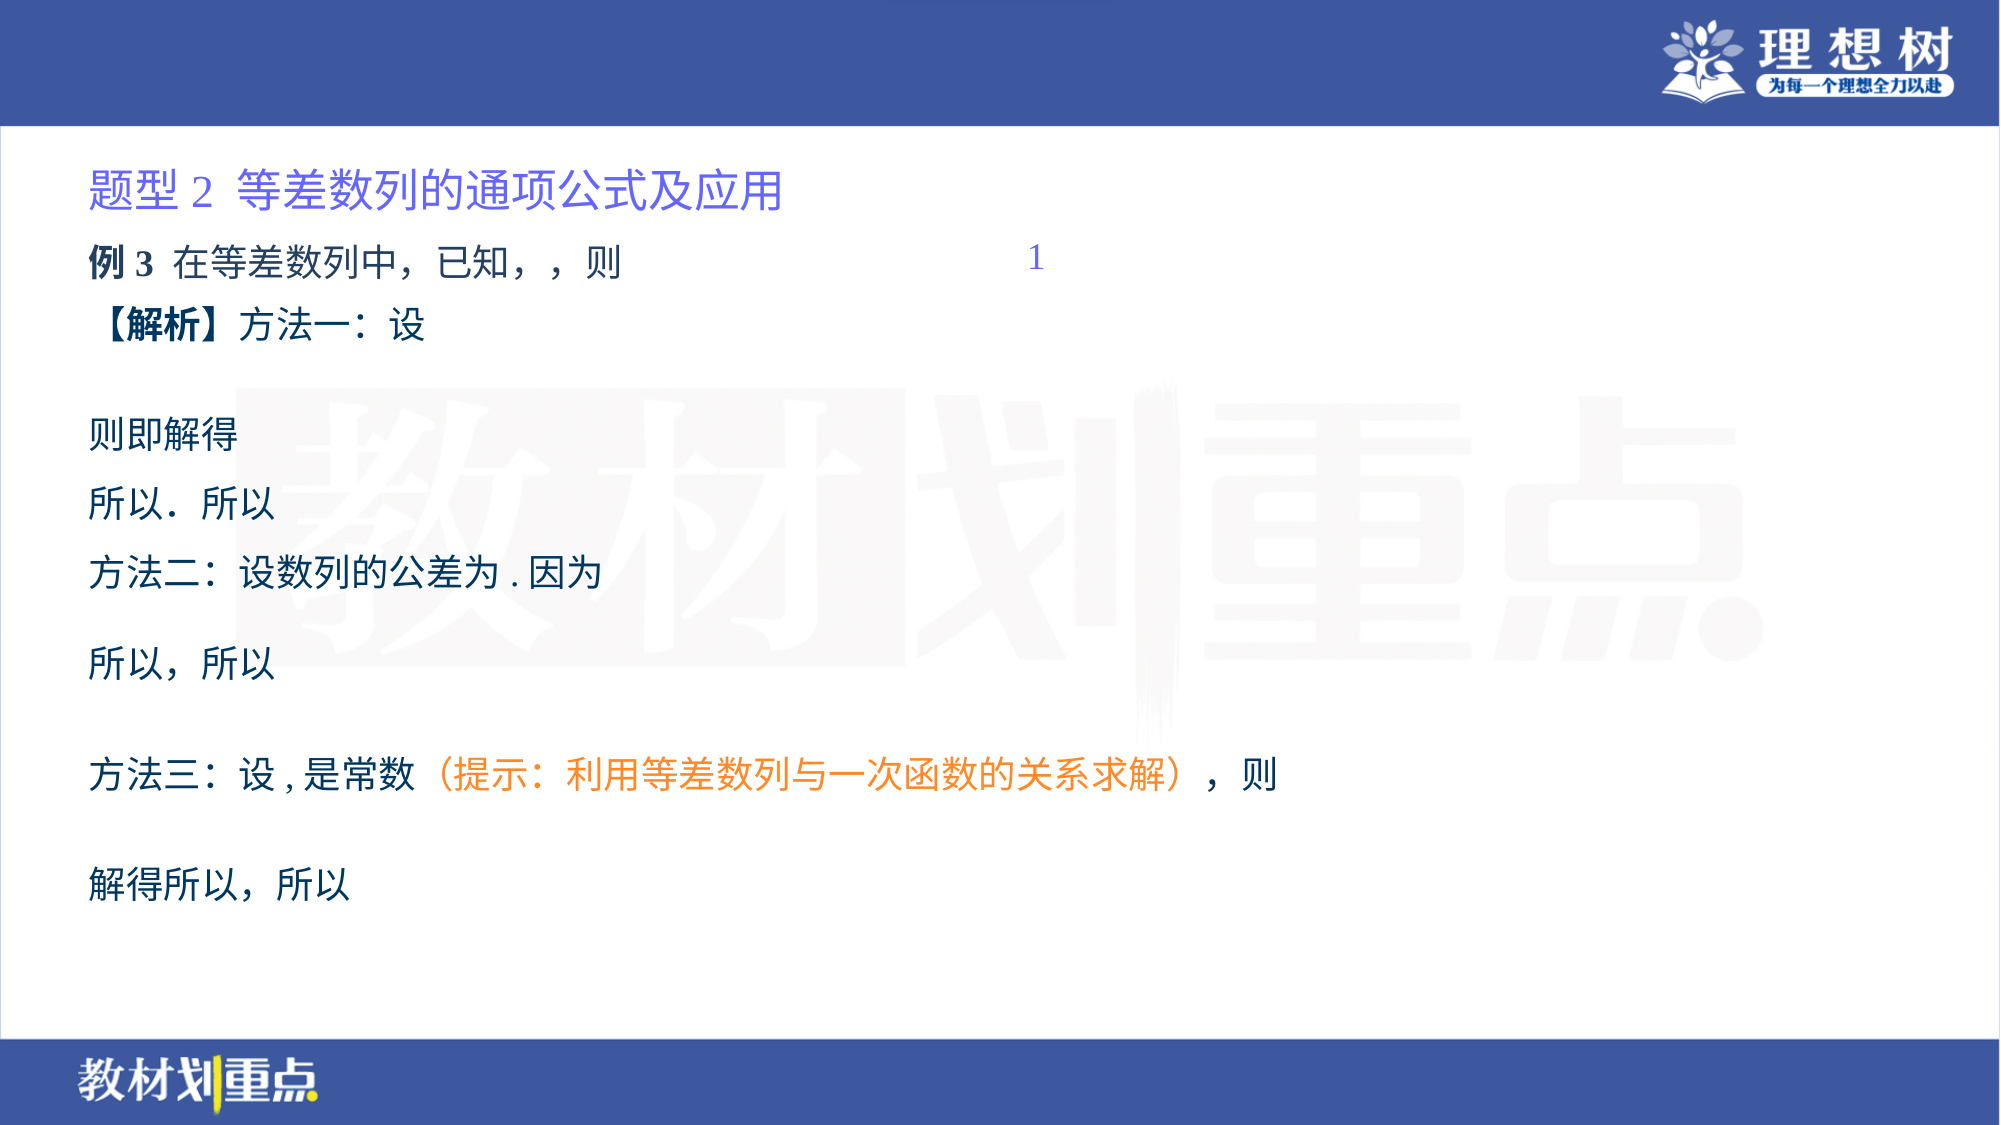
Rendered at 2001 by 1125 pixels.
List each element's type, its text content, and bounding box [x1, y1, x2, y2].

picture [0, 0, 2000, 1125]
text_box 1 [1013, 210, 1060, 270]
text_box 题型2 等差数列的通项公式及应用 [88, 135, 1911, 276]
